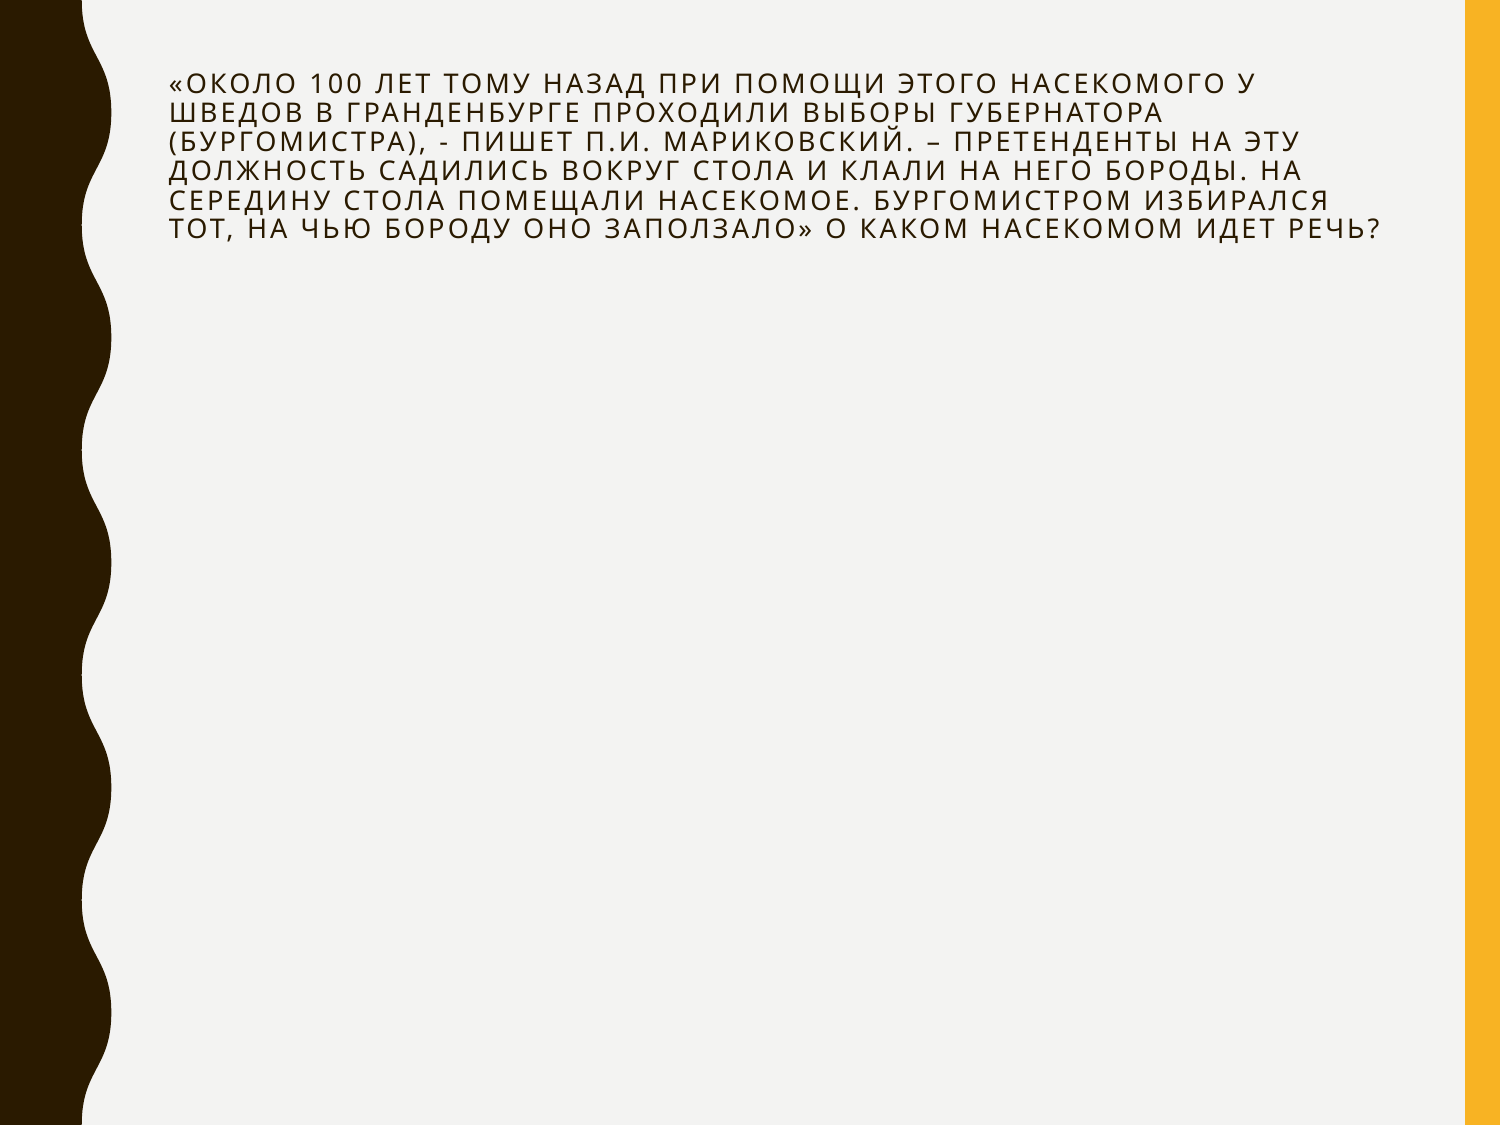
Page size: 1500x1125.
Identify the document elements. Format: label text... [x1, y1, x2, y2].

title «Около 100 лет тому назад при помощи этого насекомого у шведов в Гранденбурге проходили выборы губернатора (бургомистра), - пишет П.И. Мариковский. – Претенденты на эту должность садились вокруг стола и клали на него бороды. На середину стола помещали насекомое. Бургомистром избирался тот, на чью бороду оно заползало» О каком насекомом идет речь? [154, 62, 1407, 308]
